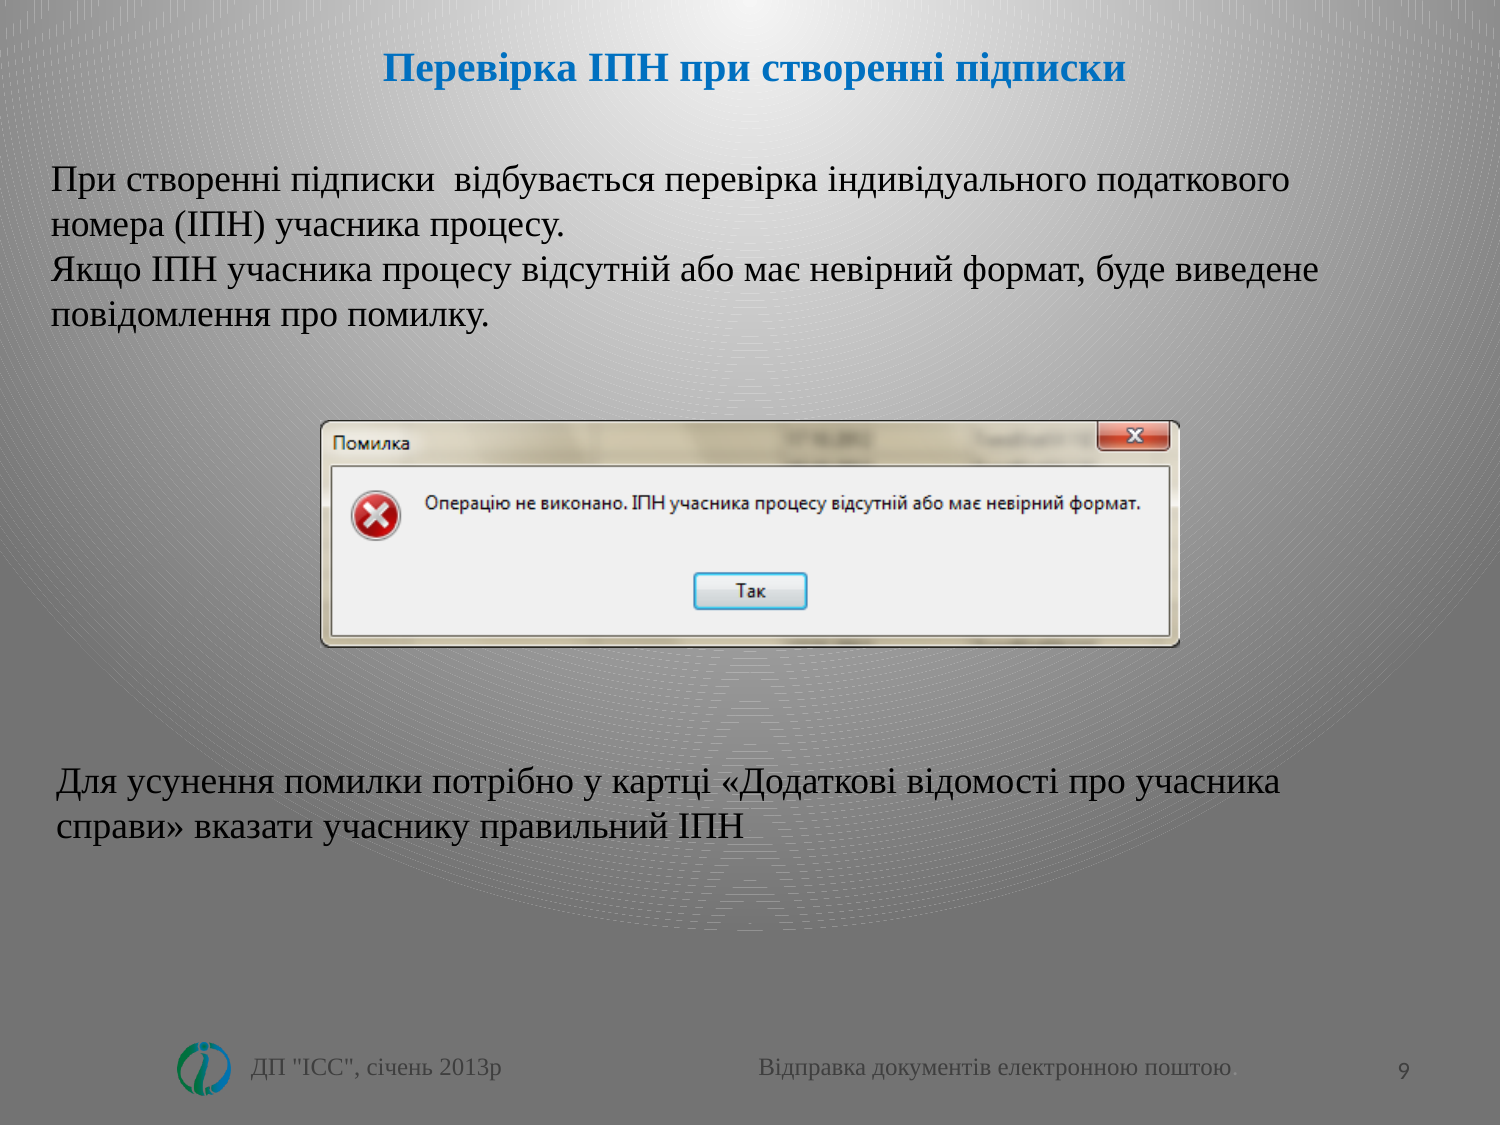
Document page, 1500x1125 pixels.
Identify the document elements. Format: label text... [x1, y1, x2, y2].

slide_number 9 [1294, 1042, 1425, 1096]
picture [319, 420, 1180, 648]
footer ДП "ІСС", січень 2013р Відправка документів електронною поштою. [170, 1035, 1294, 1096]
text_box Для усунення помилки потрібно у картці «Додаткові відомості про учасника справи» вказати учаснику правильний ІПН [41, 704, 1353, 854]
title Перевірка ІПН при створенні підписки [79, 19, 1430, 112]
text_box При створенні підписки відбувається перевірка індивідуального податкового номера (ІПН) учасника процесу. Якщо ІПН учасника процесу відсутній або має невірний формат, буде виведене повідомлення про помилку. [36, 101, 1348, 387]
picture [172, 1041, 237, 1096]
